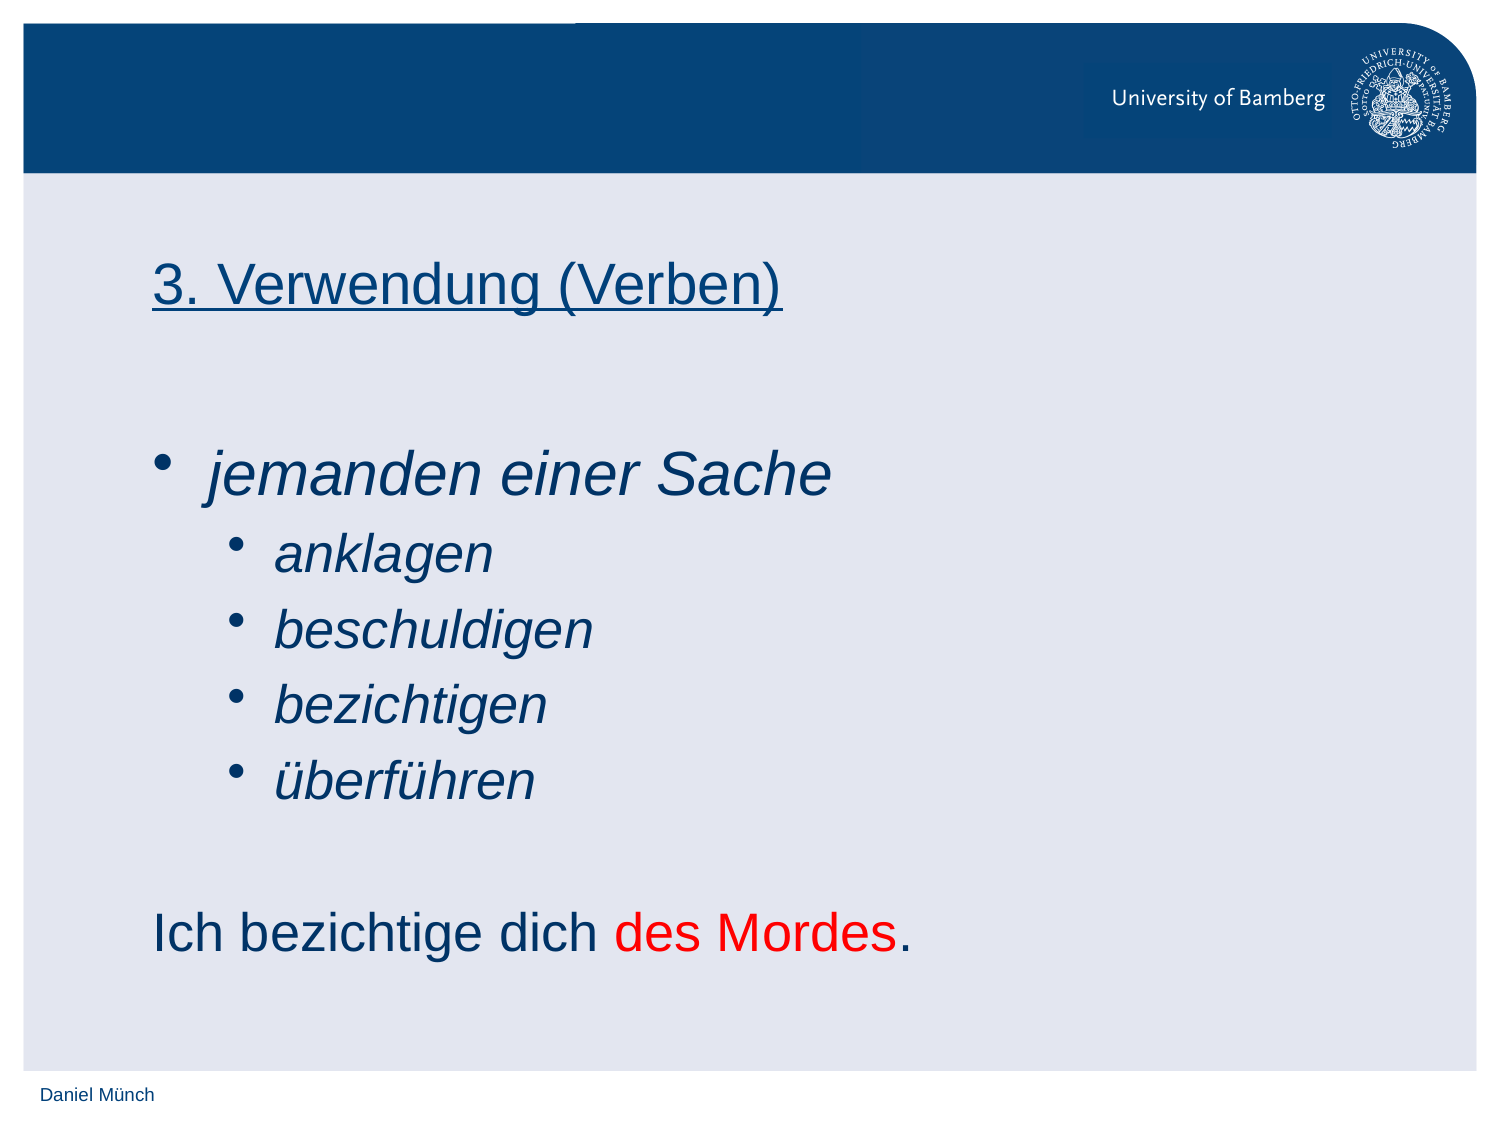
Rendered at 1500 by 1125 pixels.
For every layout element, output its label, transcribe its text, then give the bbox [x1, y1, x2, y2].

list jemanden einer Sache anklagen beschuldigen bezichtigen überführen Ich bezichtige dich des Mordes. [137, 425, 1363, 1008]
title 3. Verwendung (Verben) [137, 187, 1363, 375]
picture [0, 0, 1500, 1125]
